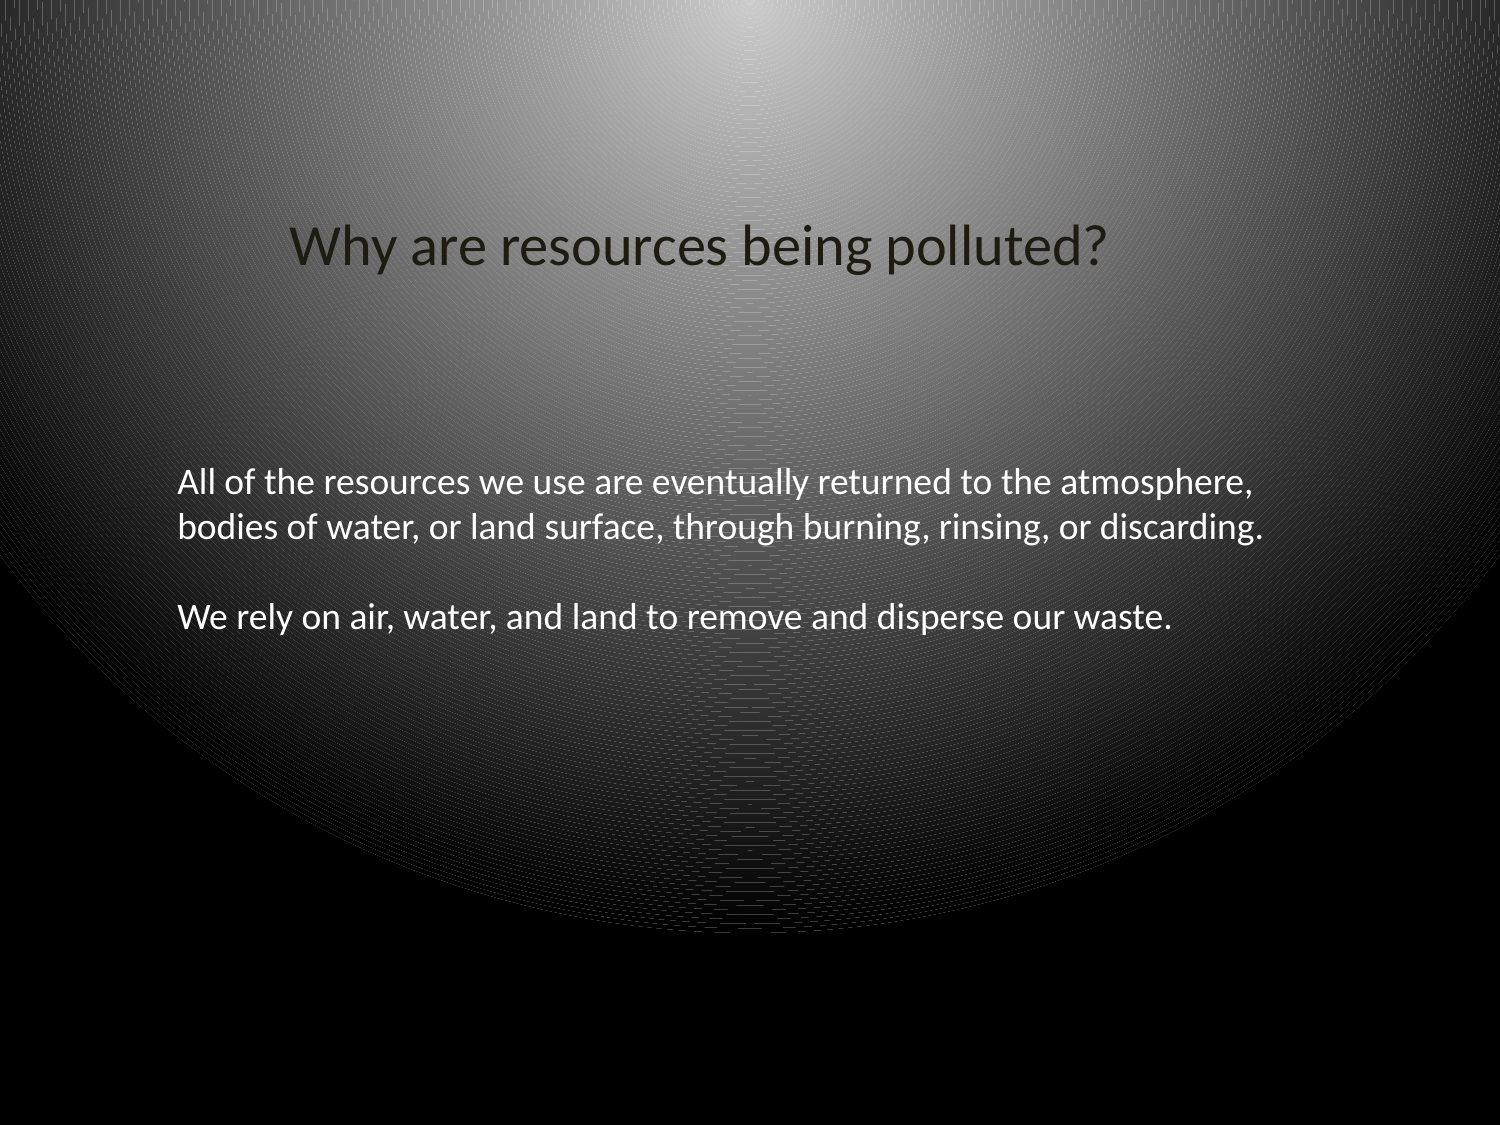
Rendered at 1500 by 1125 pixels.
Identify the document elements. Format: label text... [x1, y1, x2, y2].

text_box All of the resources we use are eventually returned to the atmosphere, bodies of water, or land surface, through burning, rinsing, or discarding. We rely on air, water, and land to remove and disperse our waste. [162, 449, 1313, 735]
text_box Why are resources being polluted? [274, 200, 1250, 285]
